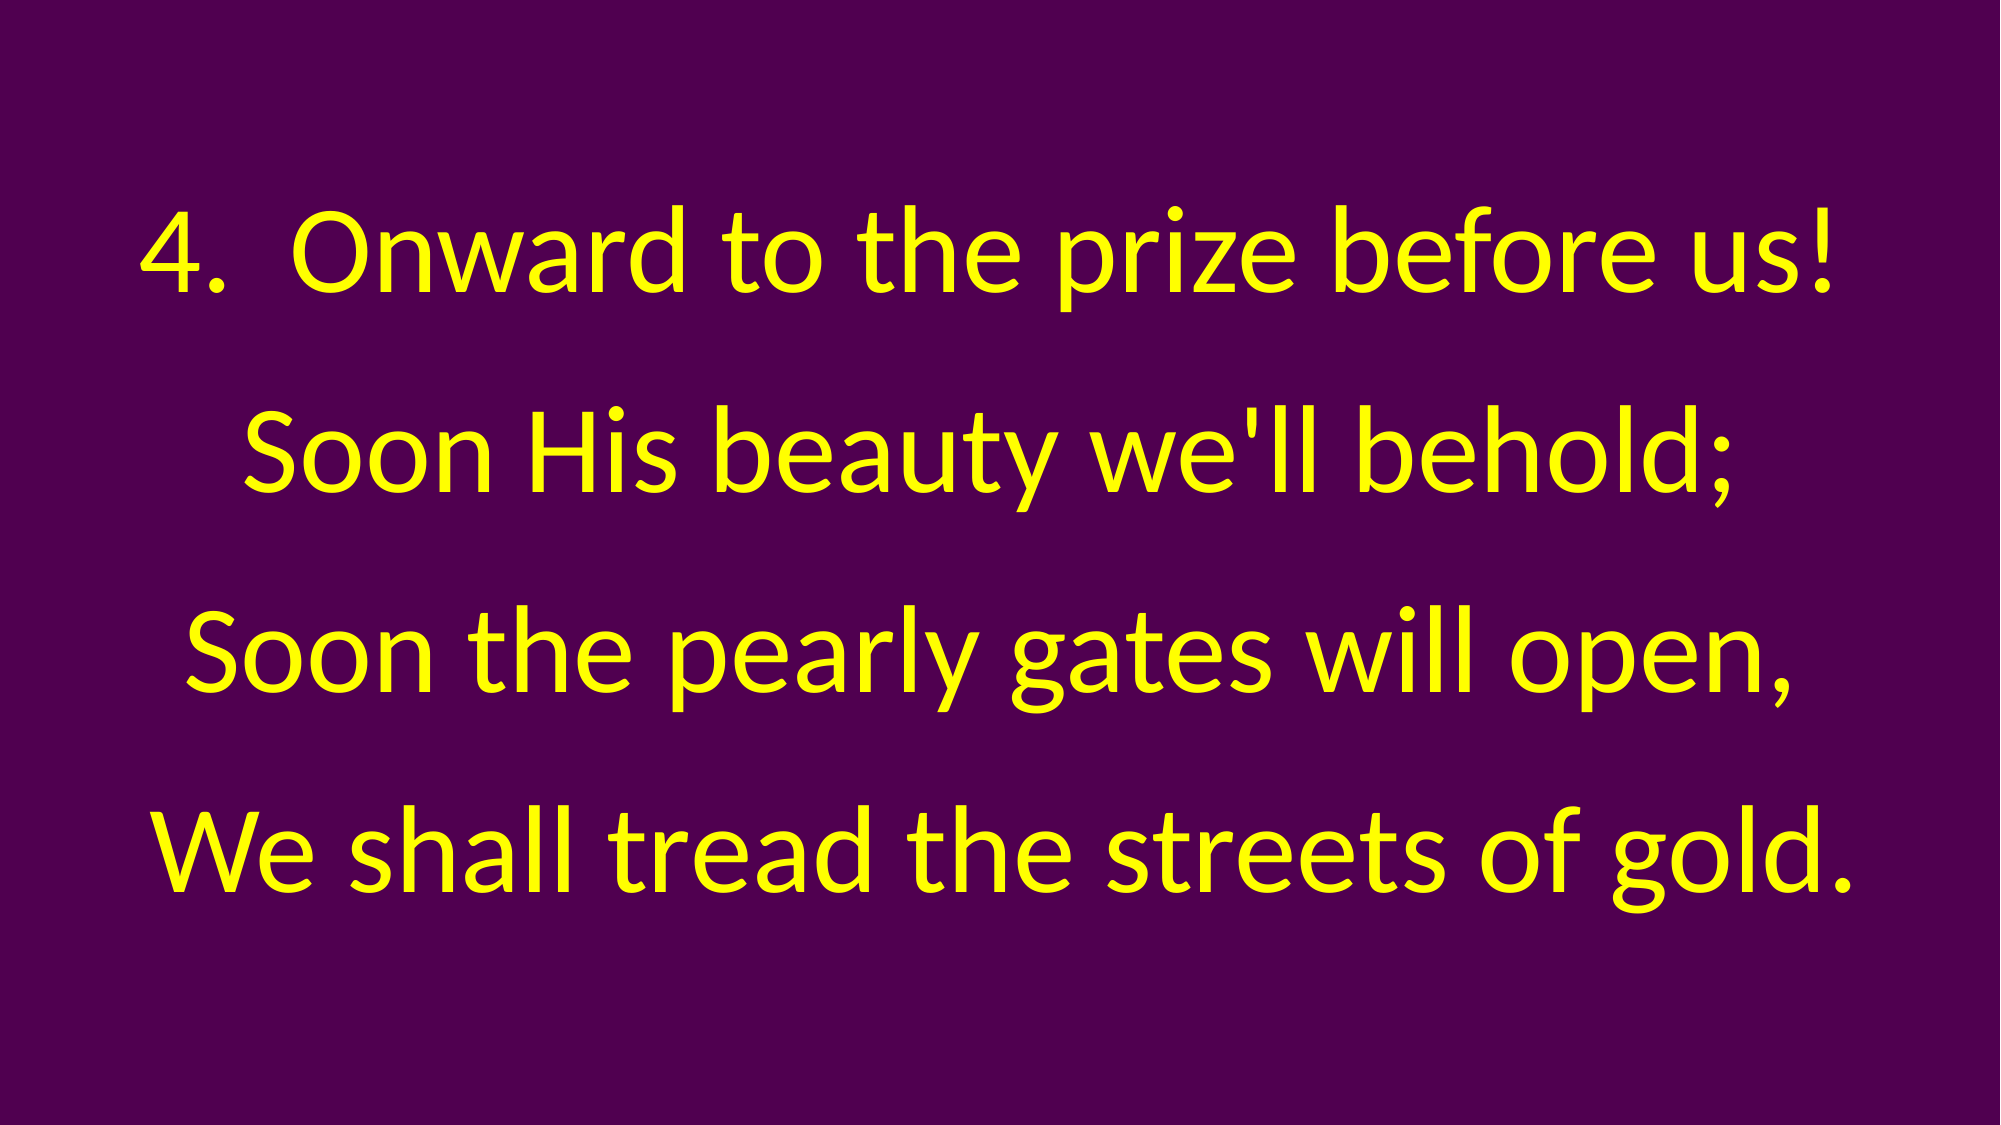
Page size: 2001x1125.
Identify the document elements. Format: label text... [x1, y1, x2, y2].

text_box 4. Onward to the prize before us! Soon His beauty we'll behold; Soon the pearly gates will open, We shall tread the streets of gold. [0, 159, 2000, 925]
